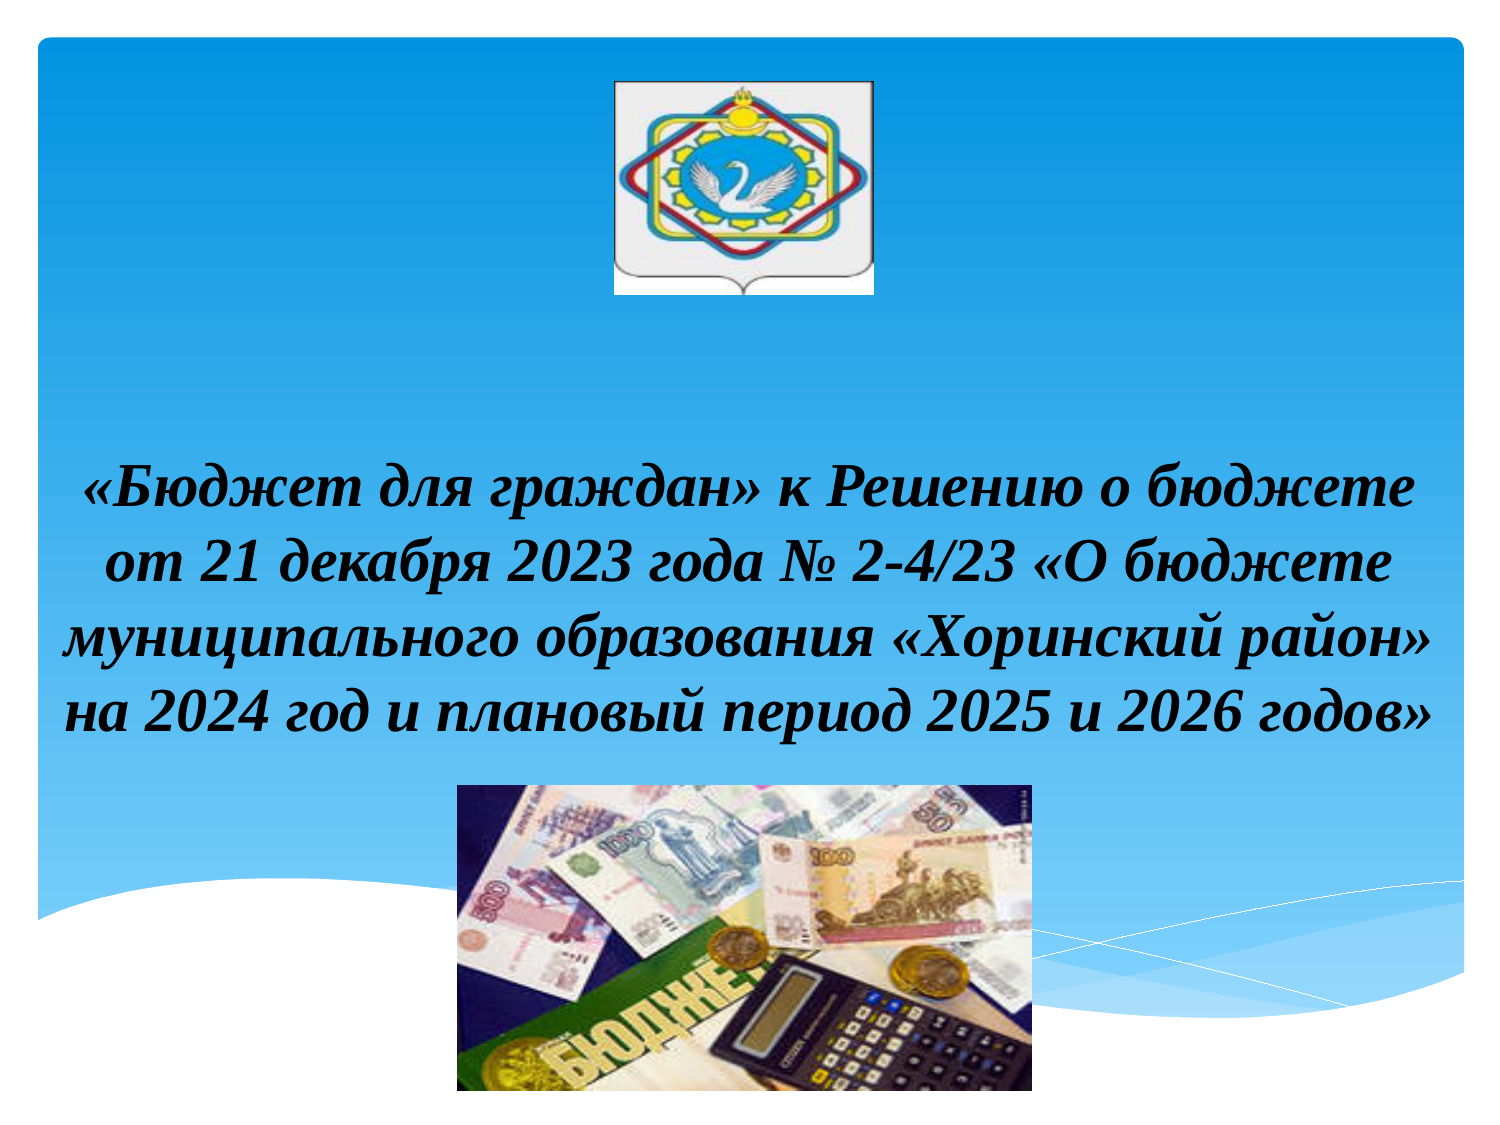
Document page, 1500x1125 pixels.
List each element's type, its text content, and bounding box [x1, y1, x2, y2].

picture [456, 784, 1032, 1092]
title «Бюджет для граждан» к Решению о бюджете от 21 декабря 2023 года № 2-4/23 «О бюджете муниципального образования «Хоринский район» на 2024 год и плановый период 2025 и 2026 годов» [46, 149, 1454, 752]
picture [614, 82, 874, 295]
